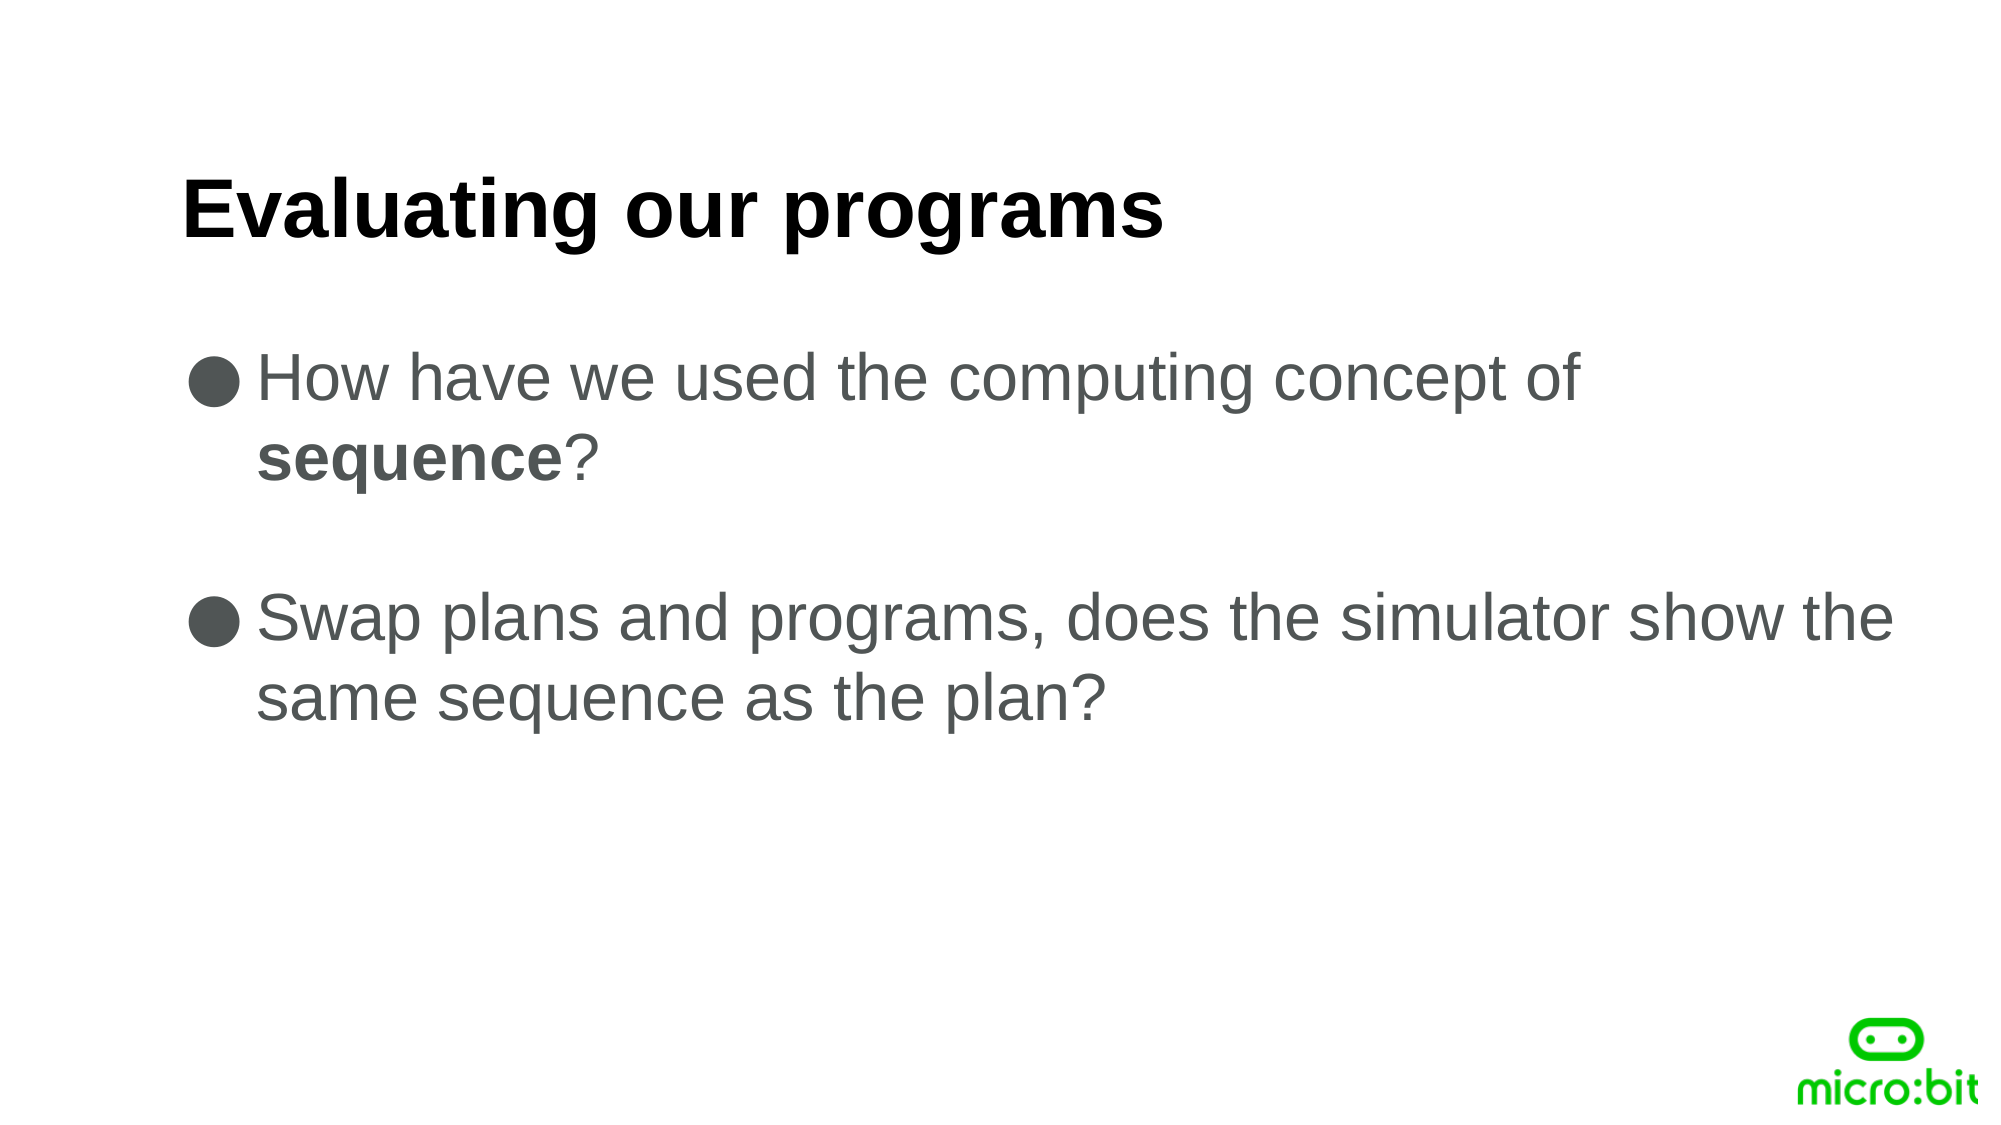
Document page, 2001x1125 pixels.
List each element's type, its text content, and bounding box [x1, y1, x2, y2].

text_box Evaluating our programs How have we used the computing concept of sequence? Swap plans and programs, does the simulator show the same sequence as the plan? [166, 60, 1918, 884]
picture [1797, 1017, 1978, 1106]
